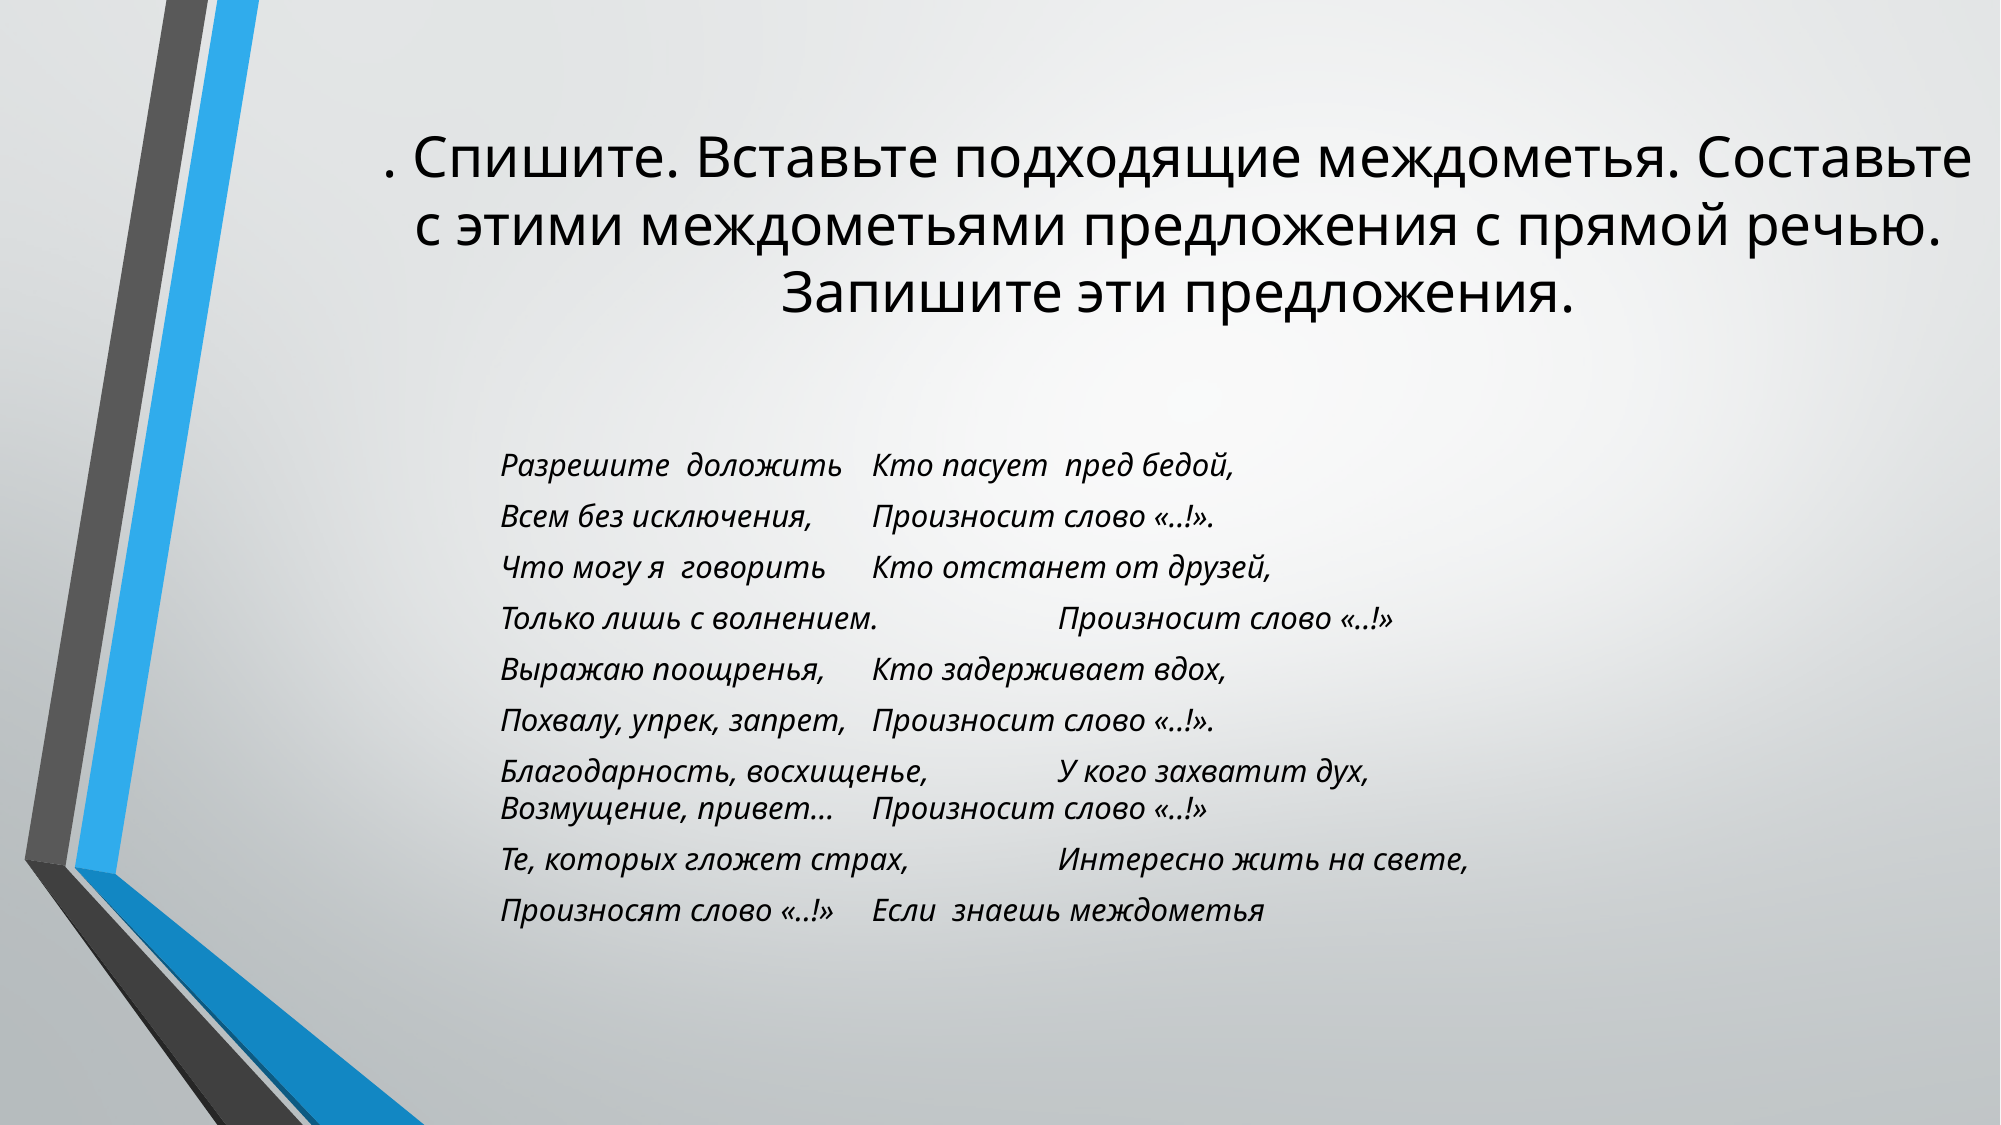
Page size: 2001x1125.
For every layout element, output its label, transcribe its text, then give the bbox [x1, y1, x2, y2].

list Разрешите доложить Кто пасует пред бедой, Всем без исключения, Произносит слово «..!». Что могу я говорить Кто отстанет от друзей, Только лишь с волнением. Произносит слово «..!» Выражаю поощренья, Кто задерживает вдох, Похвалу, упрек, запрет, Произносит слово «..!». Благодарность, восхищенье, У кого захватит дух, Возмущение, привет… Произносит слово «..!» Те, которых гложет страх, Интересно жить на свете, Произносят слово «..!» Если знаешь междометья [484, 423, 1496, 950]
title . Спишите. Вставьте подходящие междометья. Составьте с этими междометьями предложения с прямой речью. Запишите эти предложения. [356, 112, 2000, 400]
